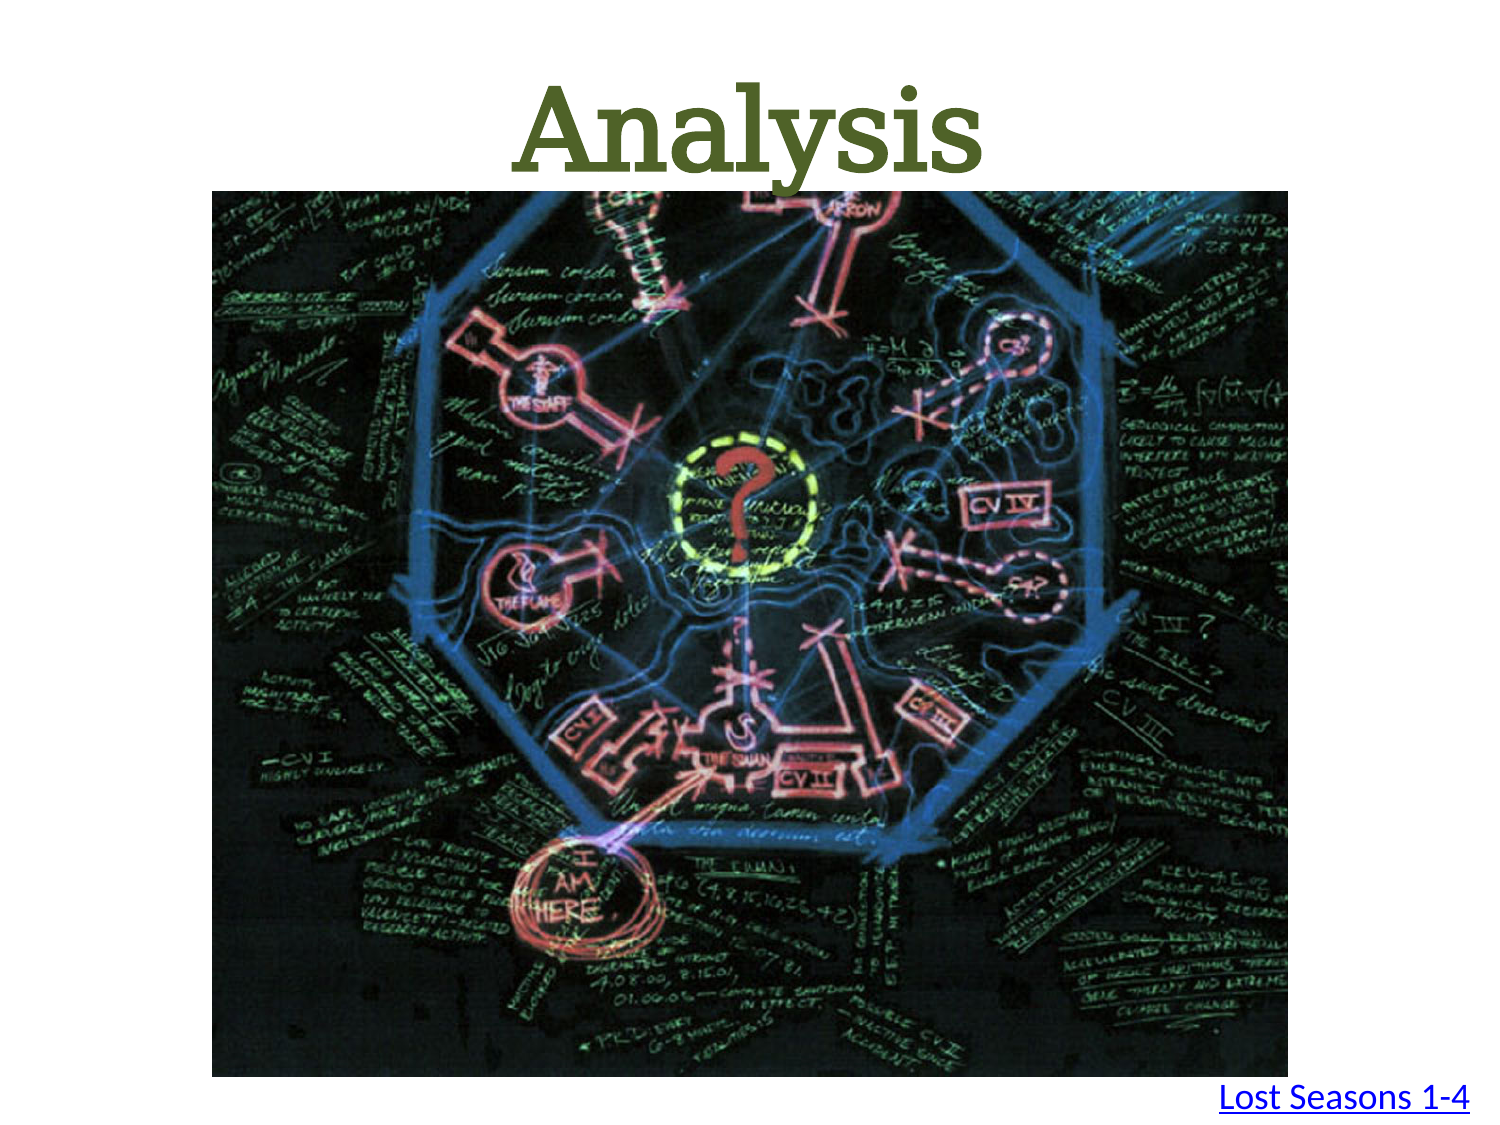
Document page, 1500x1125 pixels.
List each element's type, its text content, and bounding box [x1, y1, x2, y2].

text_box Analysis [499, 49, 1001, 190]
text_box Lost Seasons 1-4 [1204, 1064, 1486, 1125]
picture [212, 191, 1288, 1077]
